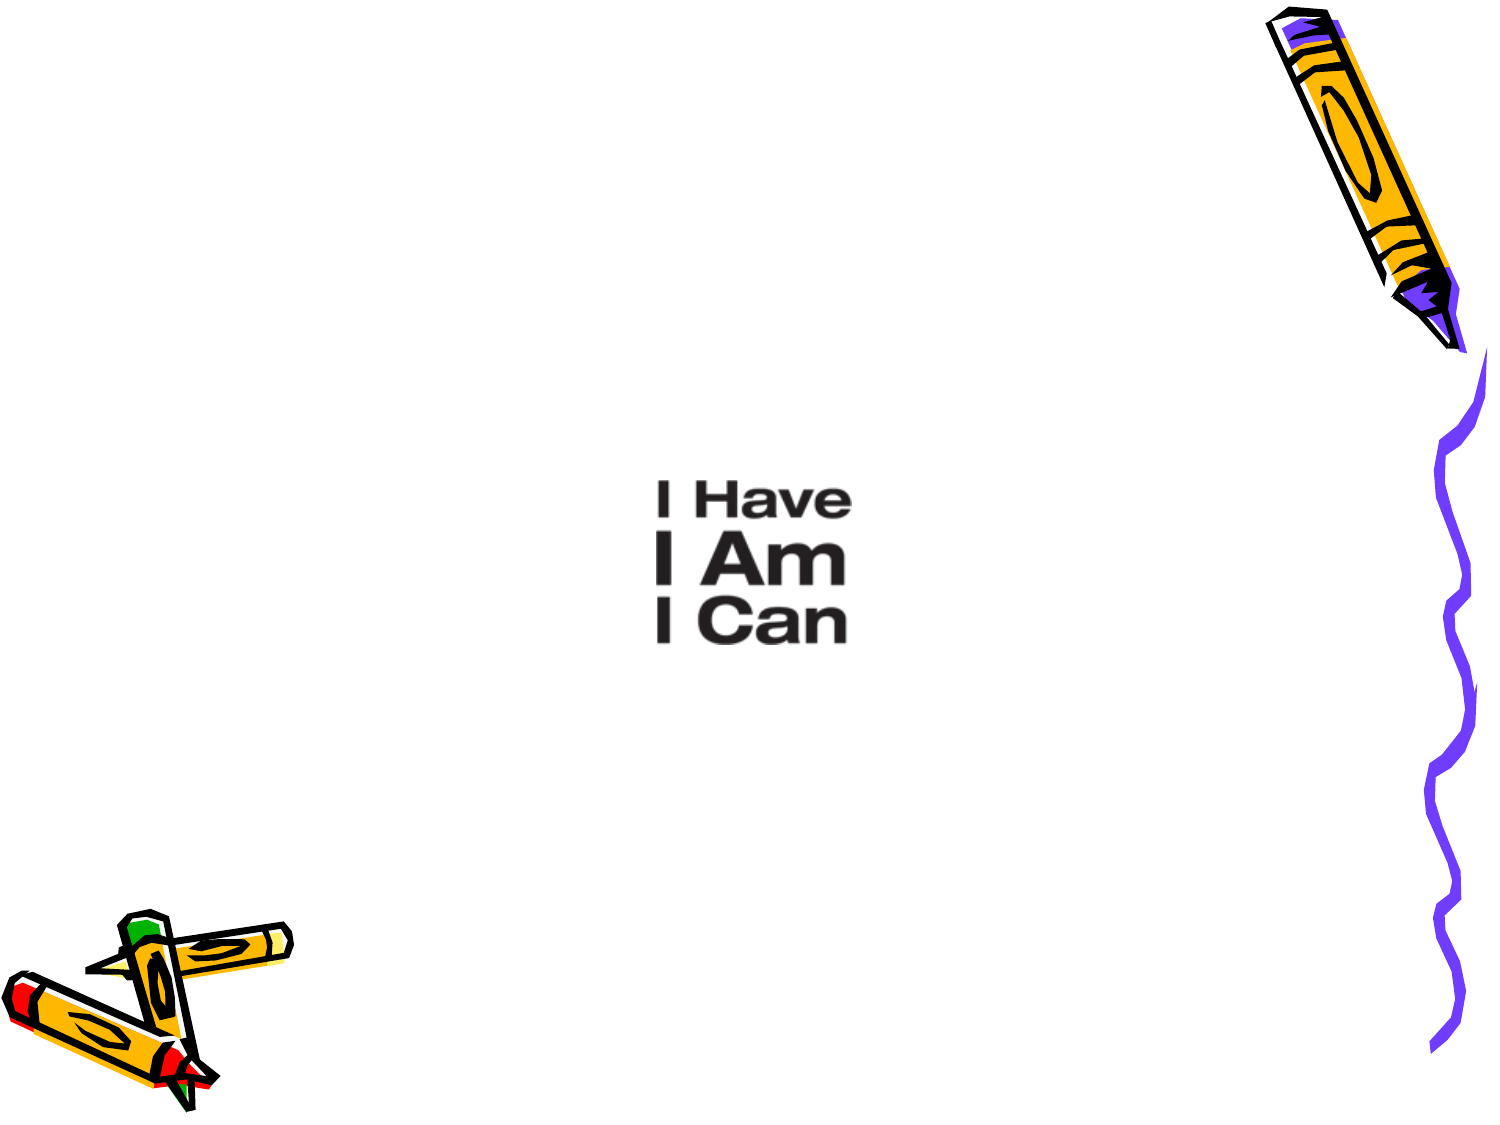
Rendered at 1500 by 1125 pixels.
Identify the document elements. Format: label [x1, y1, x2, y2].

picture [656, 480, 852, 645]
